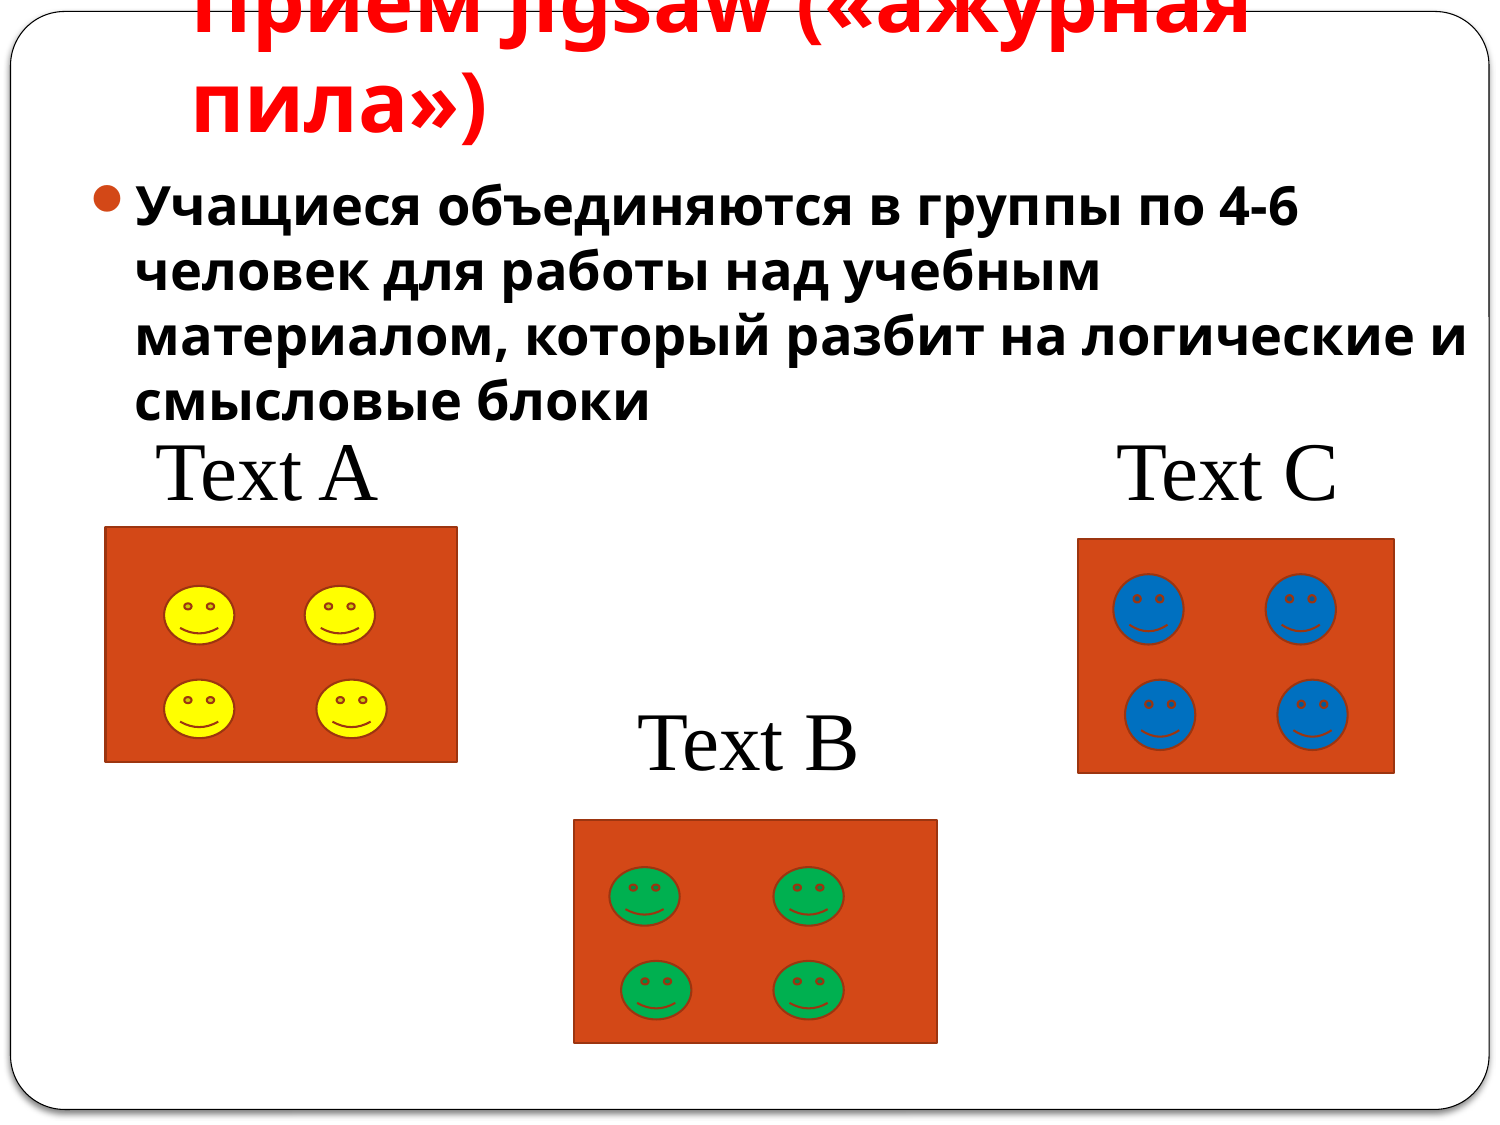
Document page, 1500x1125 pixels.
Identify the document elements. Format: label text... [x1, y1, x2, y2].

text_box [608, 866, 681, 927]
text_box Text C [1101, 410, 1383, 525]
text_box [1112, 573, 1185, 646]
text_box [620, 959, 693, 1021]
text_box [1123, 678, 1197, 752]
text_box [573, 819, 938, 1044]
text_box [1276, 678, 1349, 752]
text_box Text B [622, 679, 876, 795]
text_box [104, 526, 458, 763]
text_box [163, 678, 236, 740]
list Учащиеся объединяются в группы по 4-6 человек для работы над учебным материалом, который разбит на логические и смысловые блоки [75, 164, 1500, 633]
text_box [1264, 573, 1337, 646]
text_box [315, 678, 388, 740]
text_box [163, 584, 236, 646]
text_box Text A [140, 410, 446, 525]
text_box [772, 866, 845, 927]
text_box [1077, 538, 1395, 774]
text_box [772, 959, 845, 1021]
text_box [303, 584, 377, 646]
title Прием Jigsaw («ажурная пила») [175, 0, 1451, 164]
